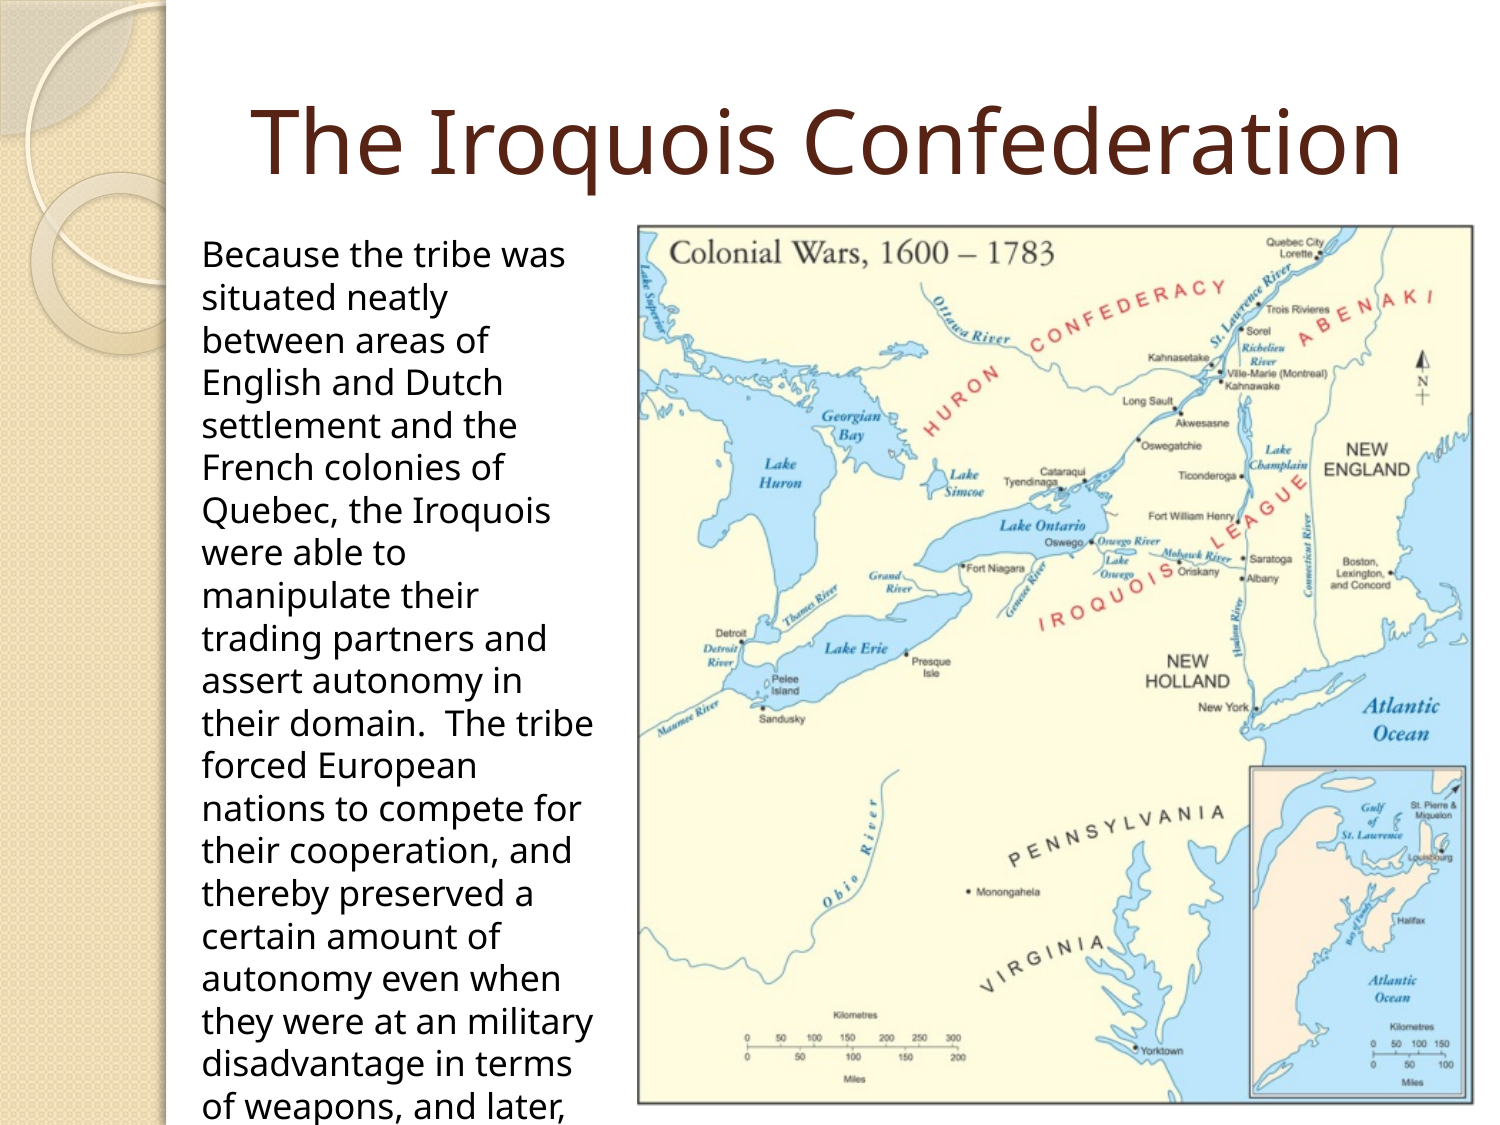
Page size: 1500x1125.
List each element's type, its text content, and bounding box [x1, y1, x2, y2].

title The Iroquois Confederation [235, 45, 1466, 233]
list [637, 224, 1476, 1106]
list Because the tribe was situated neatly between areas of English and Dutch settlement and the French colonies of Quebec, the Iroquois were able to manipulate their trading partners and assert autonomy in their domain. The tribe forced European nations to compete for their cooperation, and thereby preserved a certain amount of autonomy even when they were at an military disadvantage in terms of weapons, and later, numbers. [174, 224, 613, 1125]
